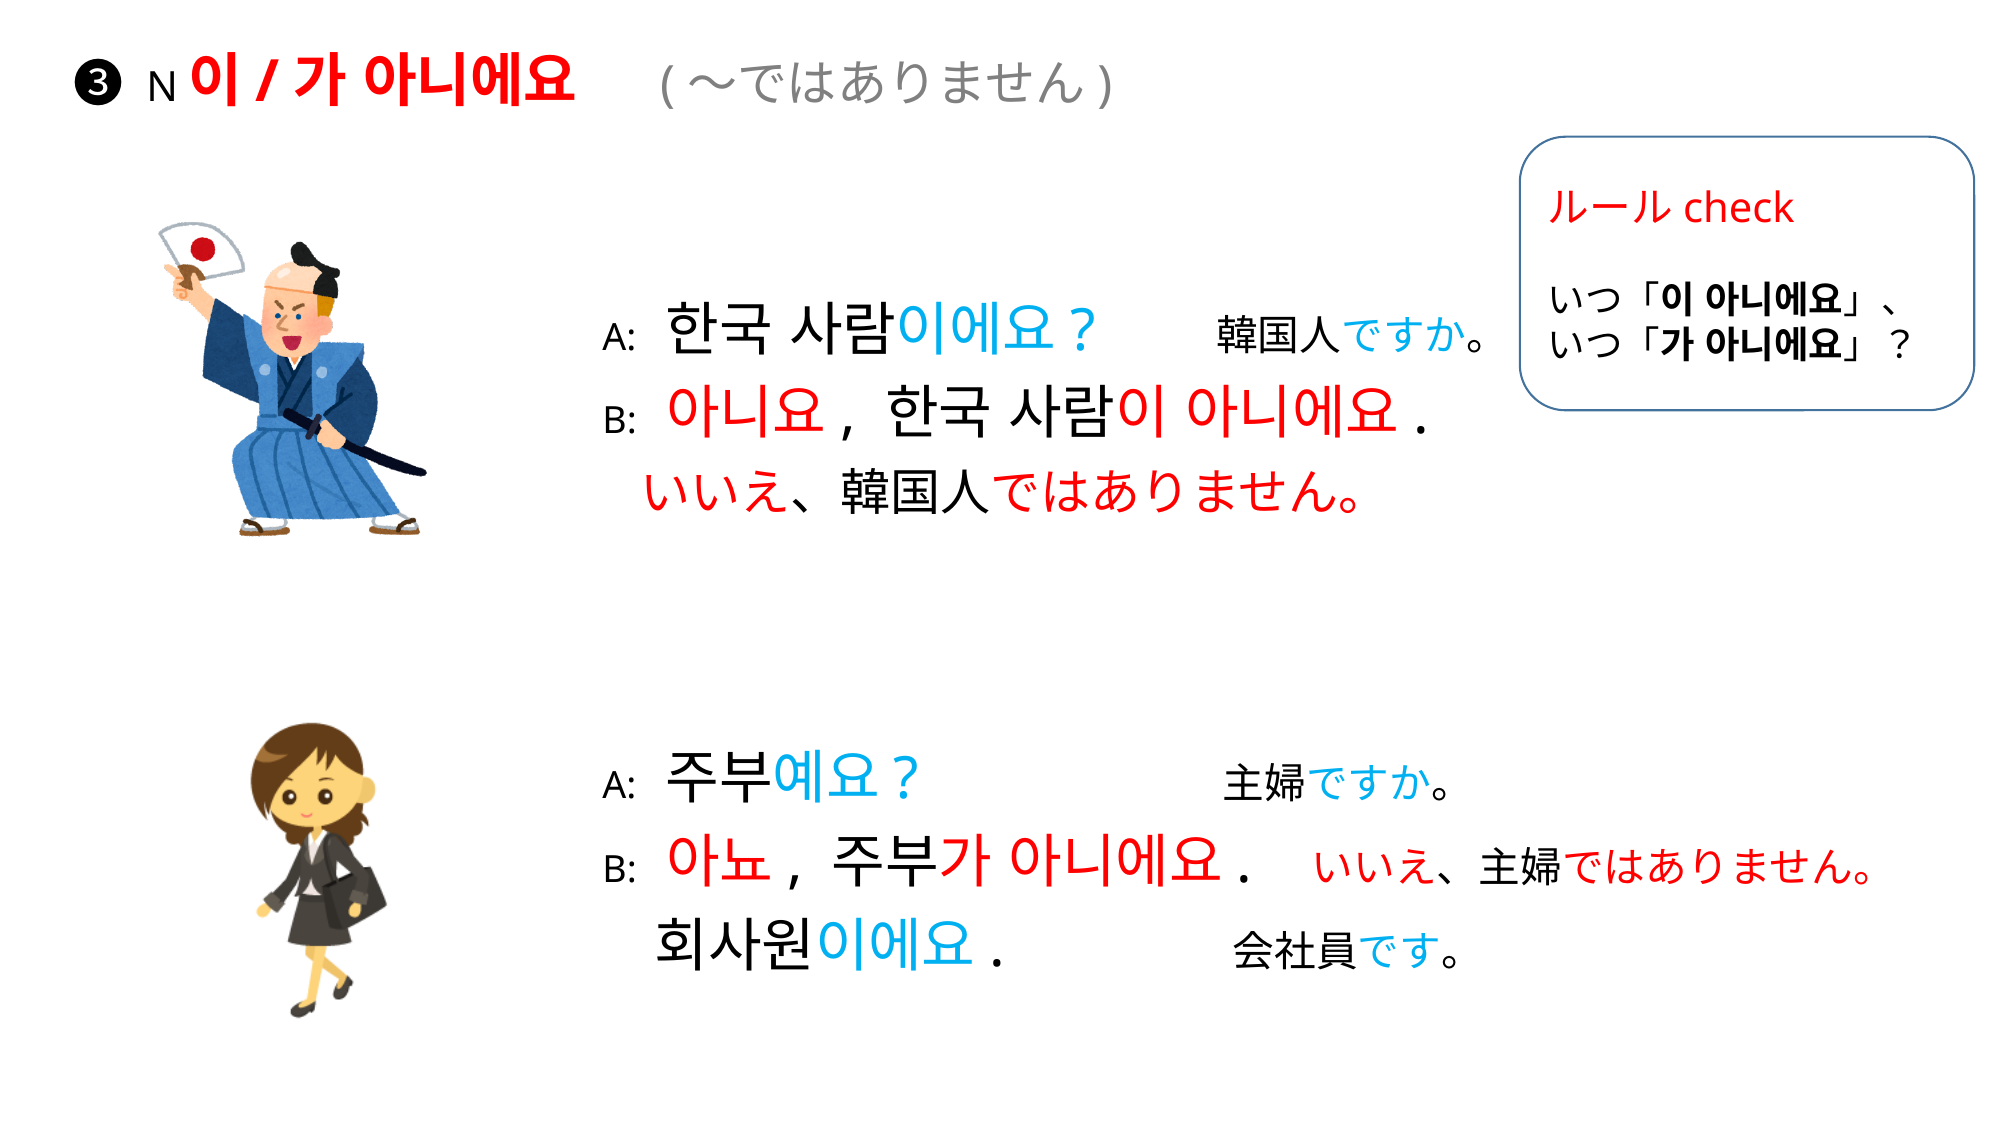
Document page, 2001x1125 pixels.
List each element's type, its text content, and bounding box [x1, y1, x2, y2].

picture [152, 216, 436, 543]
text_box ルールcheck いつ「이 아니에요」、 いつ「가 아니에요」？ [1518, 135, 1976, 412]
title ❸ N이/가 아니에요 (～ではありません) [0, 11, 1863, 149]
list A: 한국 사람이에요? 韓国人ですか。 B: 아니요, 한국 사람이 아니에요. いいえ、韓国人ではありません。 A: 주부예요? 主婦ですか。 B: 아뇨, 주부가 아니에요. いいえ、主婦ではありません。 회사원이에요. 会社員です。 [137, 136, 1975, 1108]
picture [152, 703, 486, 1037]
